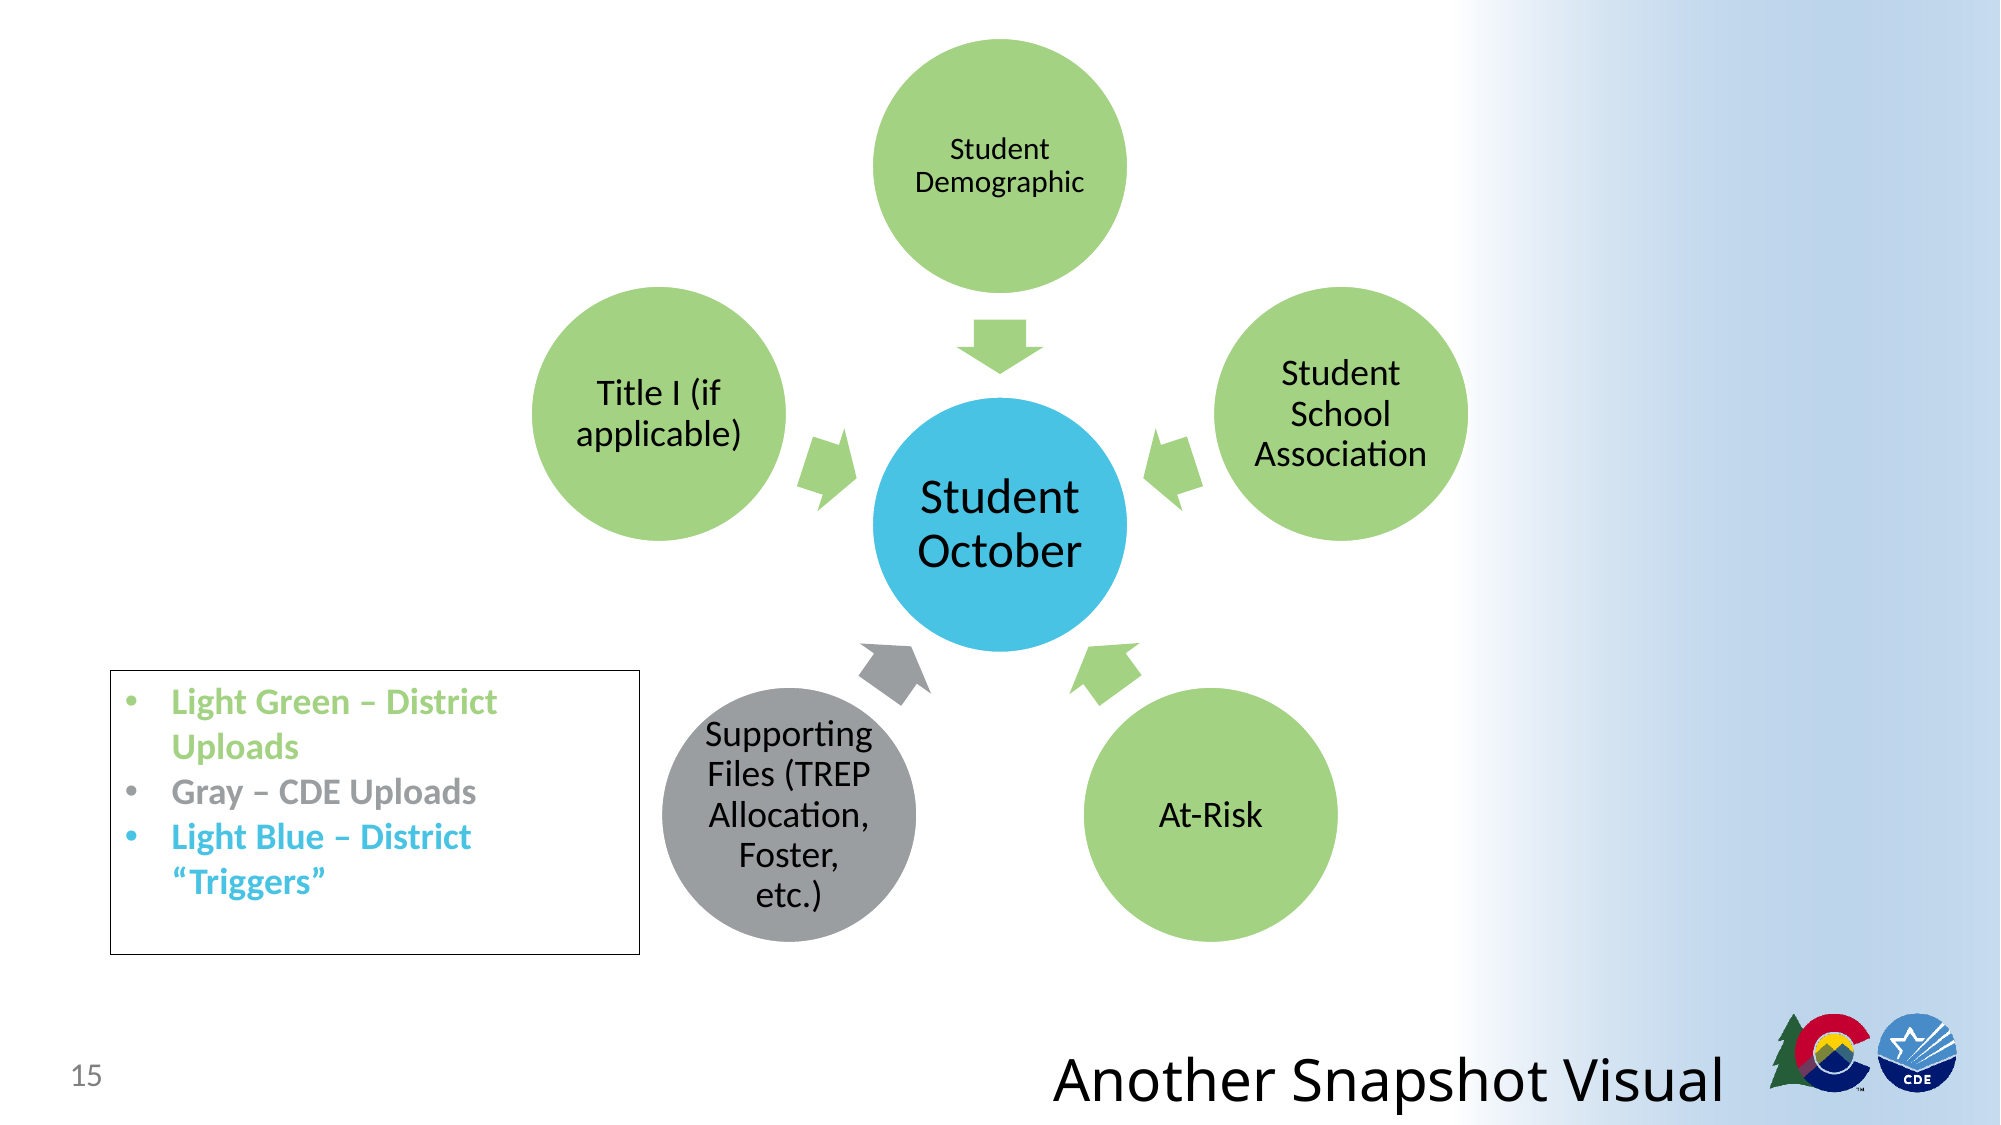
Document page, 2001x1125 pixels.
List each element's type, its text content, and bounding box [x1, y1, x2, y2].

slide_number 15 [54, 1042, 505, 1103]
title Another Snapshot Visual [639, 966, 1725, 1115]
picture [1768, 1012, 1957, 1093]
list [37, 37, 1963, 944]
text_box Light Green – District Uploads Gray – CDE Uploads Light Blue – District “Triggers” [110, 944, 640, 955]
